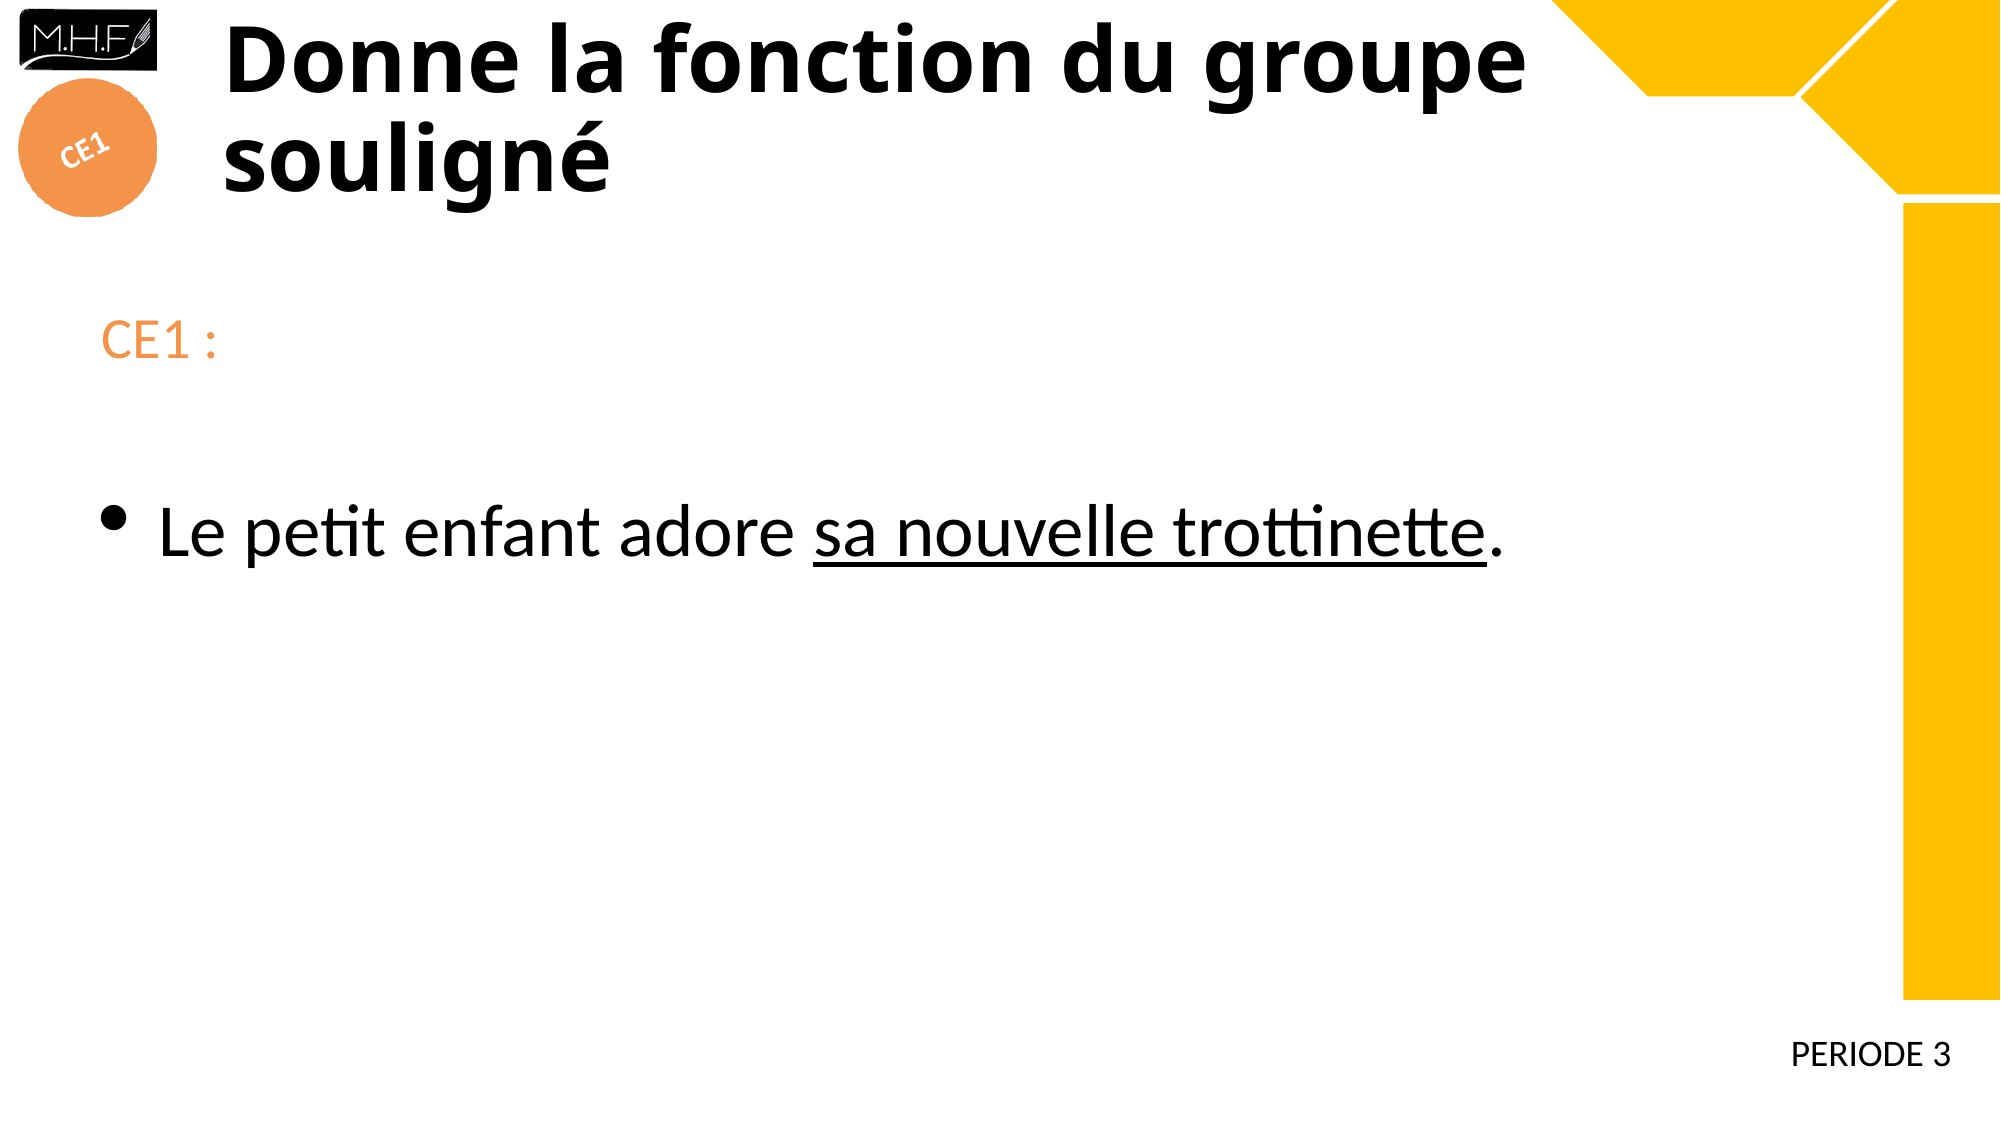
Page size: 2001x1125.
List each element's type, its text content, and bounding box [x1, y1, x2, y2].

picture [16, 7, 157, 74]
text_box [1031, 299, 1853, 1014]
picture [18, 78, 157, 218]
text_box [1902, 202, 2000, 1001]
title Donne la fonction du groupe souligné [207, 3, 1753, 221]
text_box PERIODE 3 [1362, 1021, 1967, 1125]
list CE1 : Le petit enfant adore sa nouvelle trottinette. [86, 300, 1853, 1015]
text_box [1799, 0, 2000, 196]
text_box [1549, 0, 1892, 98]
